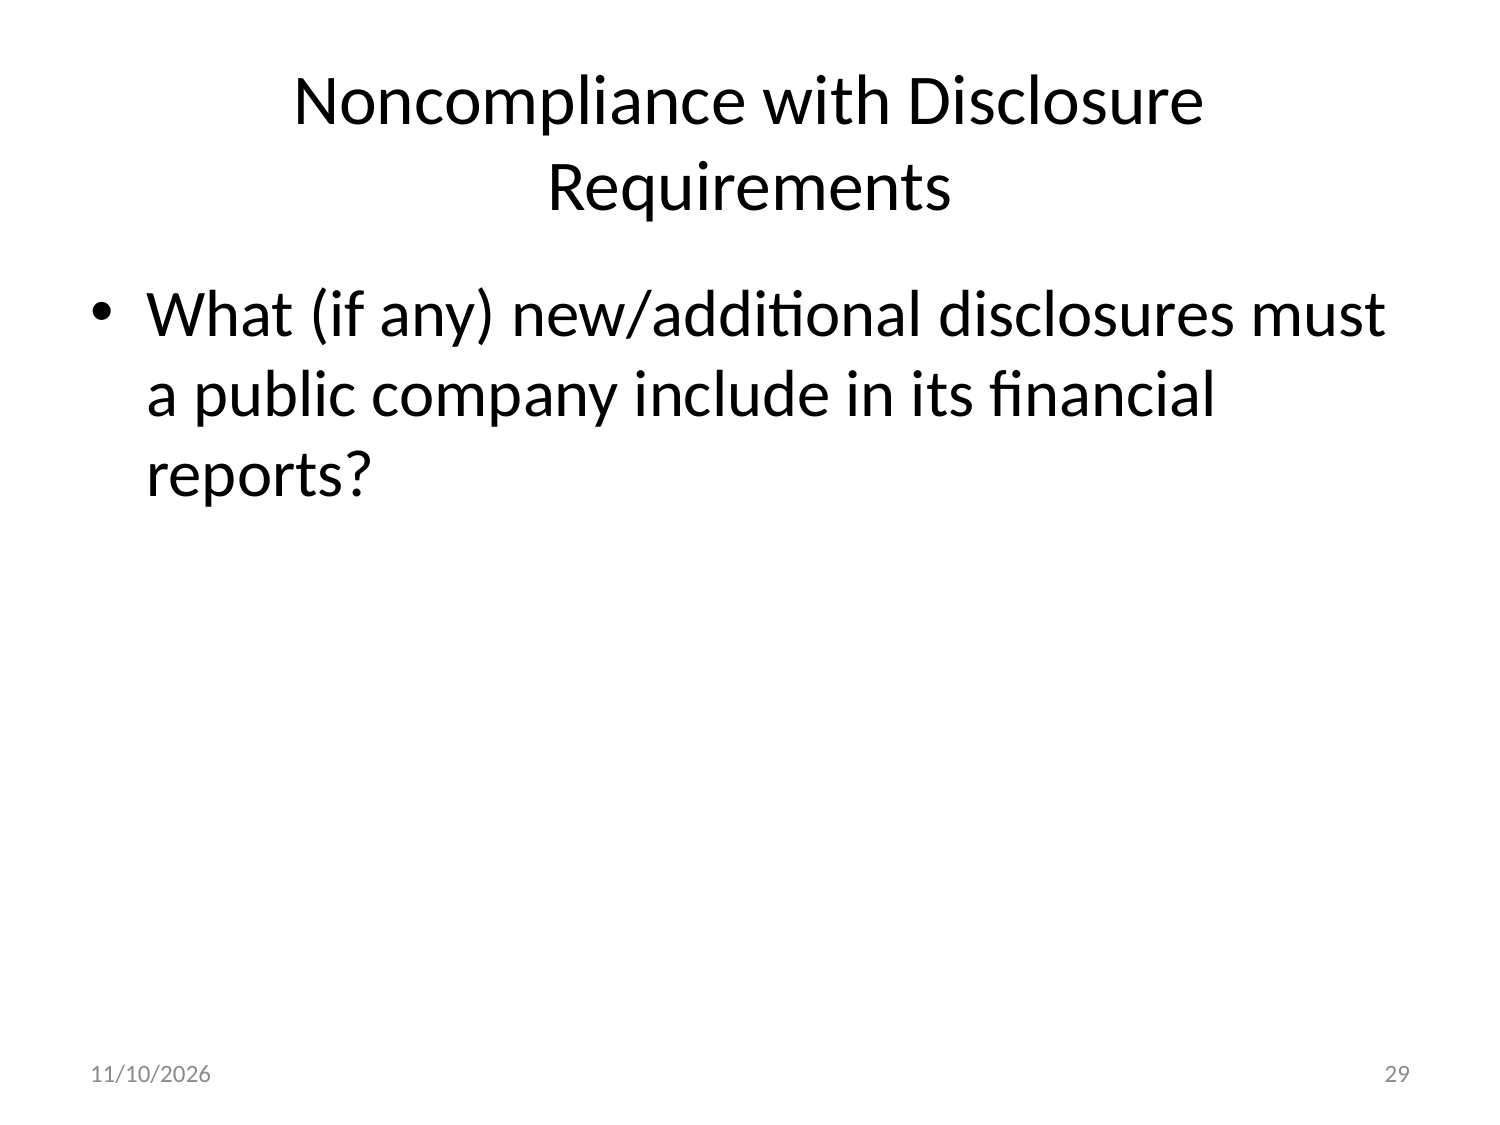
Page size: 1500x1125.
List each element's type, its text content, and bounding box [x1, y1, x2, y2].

list What (if any) new/additional disclosures must a public company include in its financial reports? [75, 262, 1425, 1005]
slide_number 29 [1074, 1042, 1425, 1103]
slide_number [75, 1042, 425, 1103]
title Noncompliance with Disclosure Requirements [75, 45, 1425, 233]
